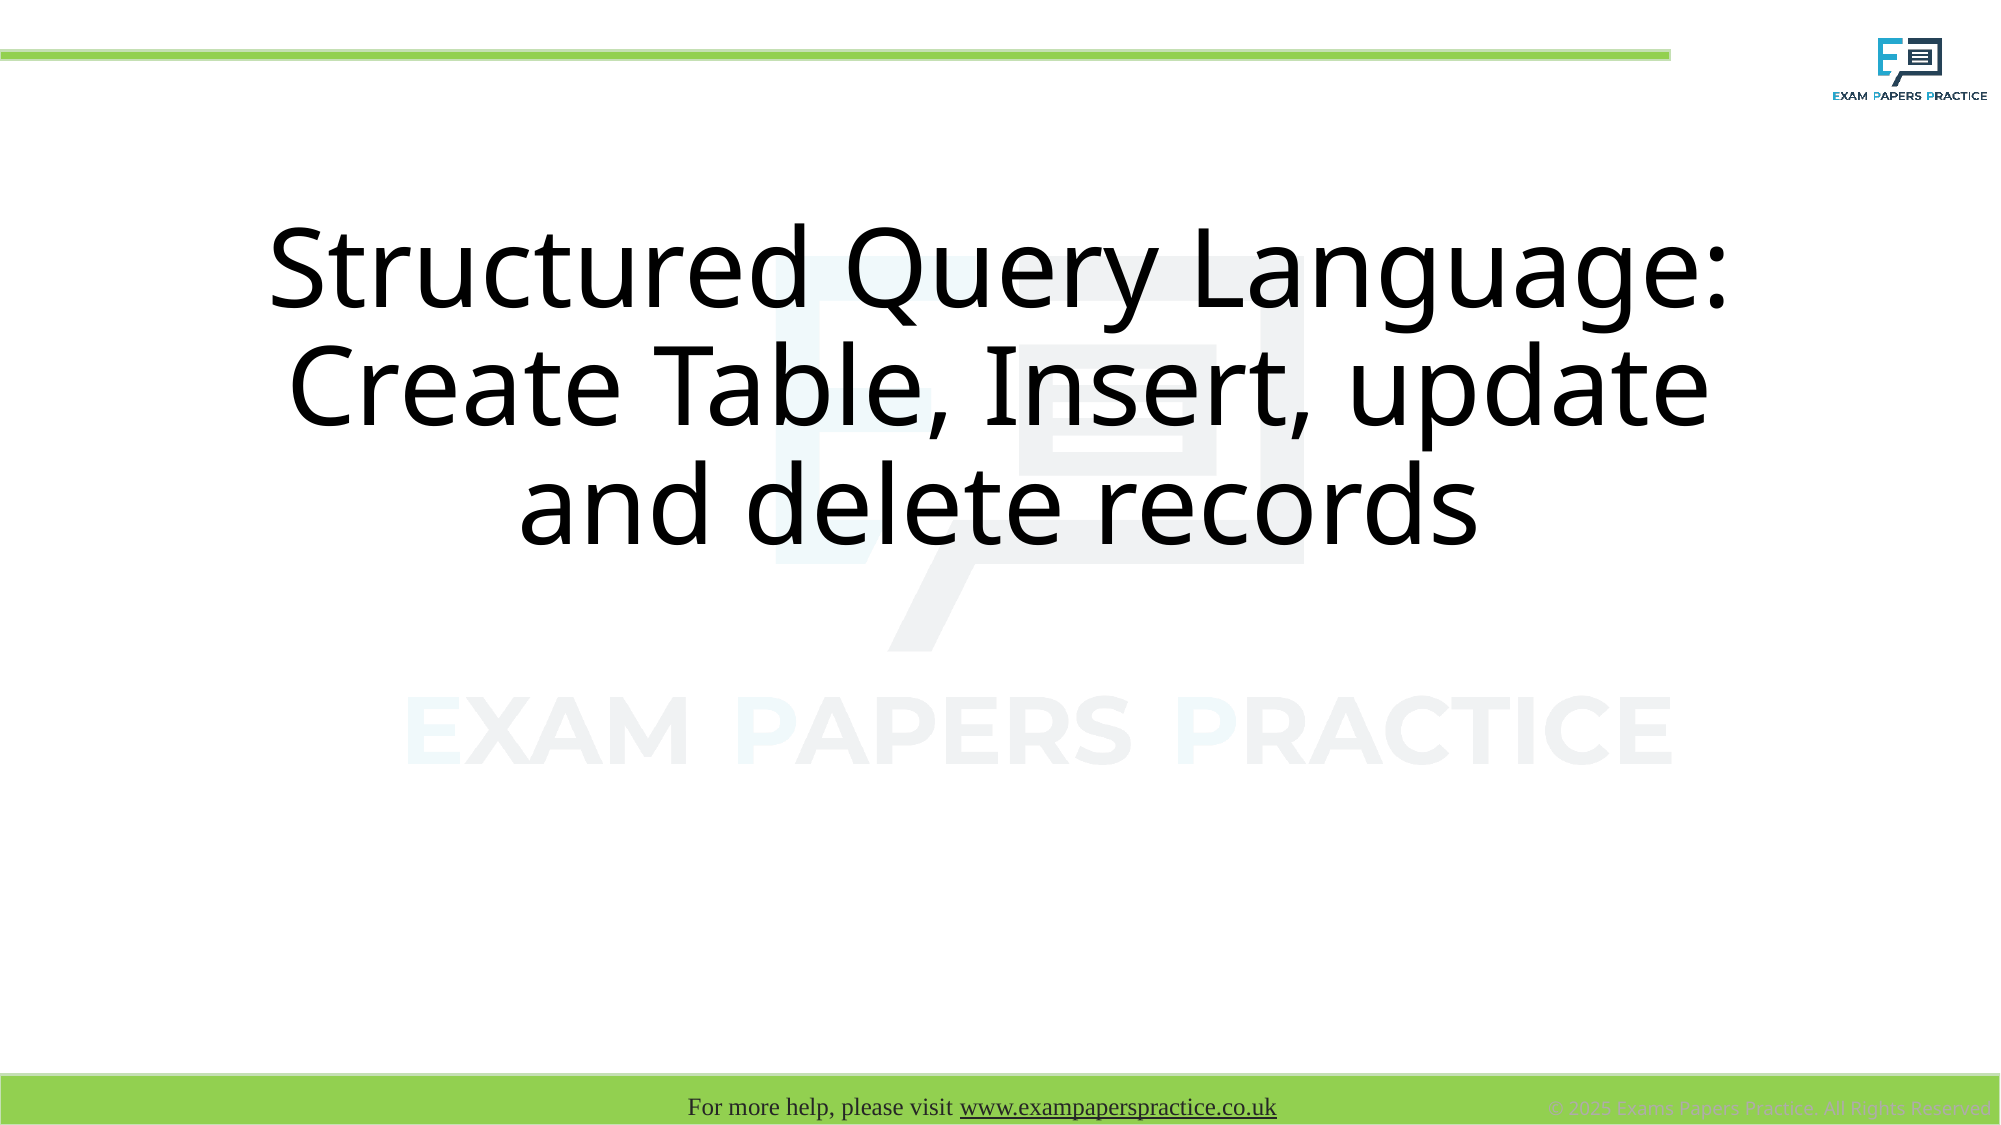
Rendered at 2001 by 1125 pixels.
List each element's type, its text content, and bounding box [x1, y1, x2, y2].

title Structured Query Language: Create Table, Insert, update and delete records [249, 184, 1750, 576]
